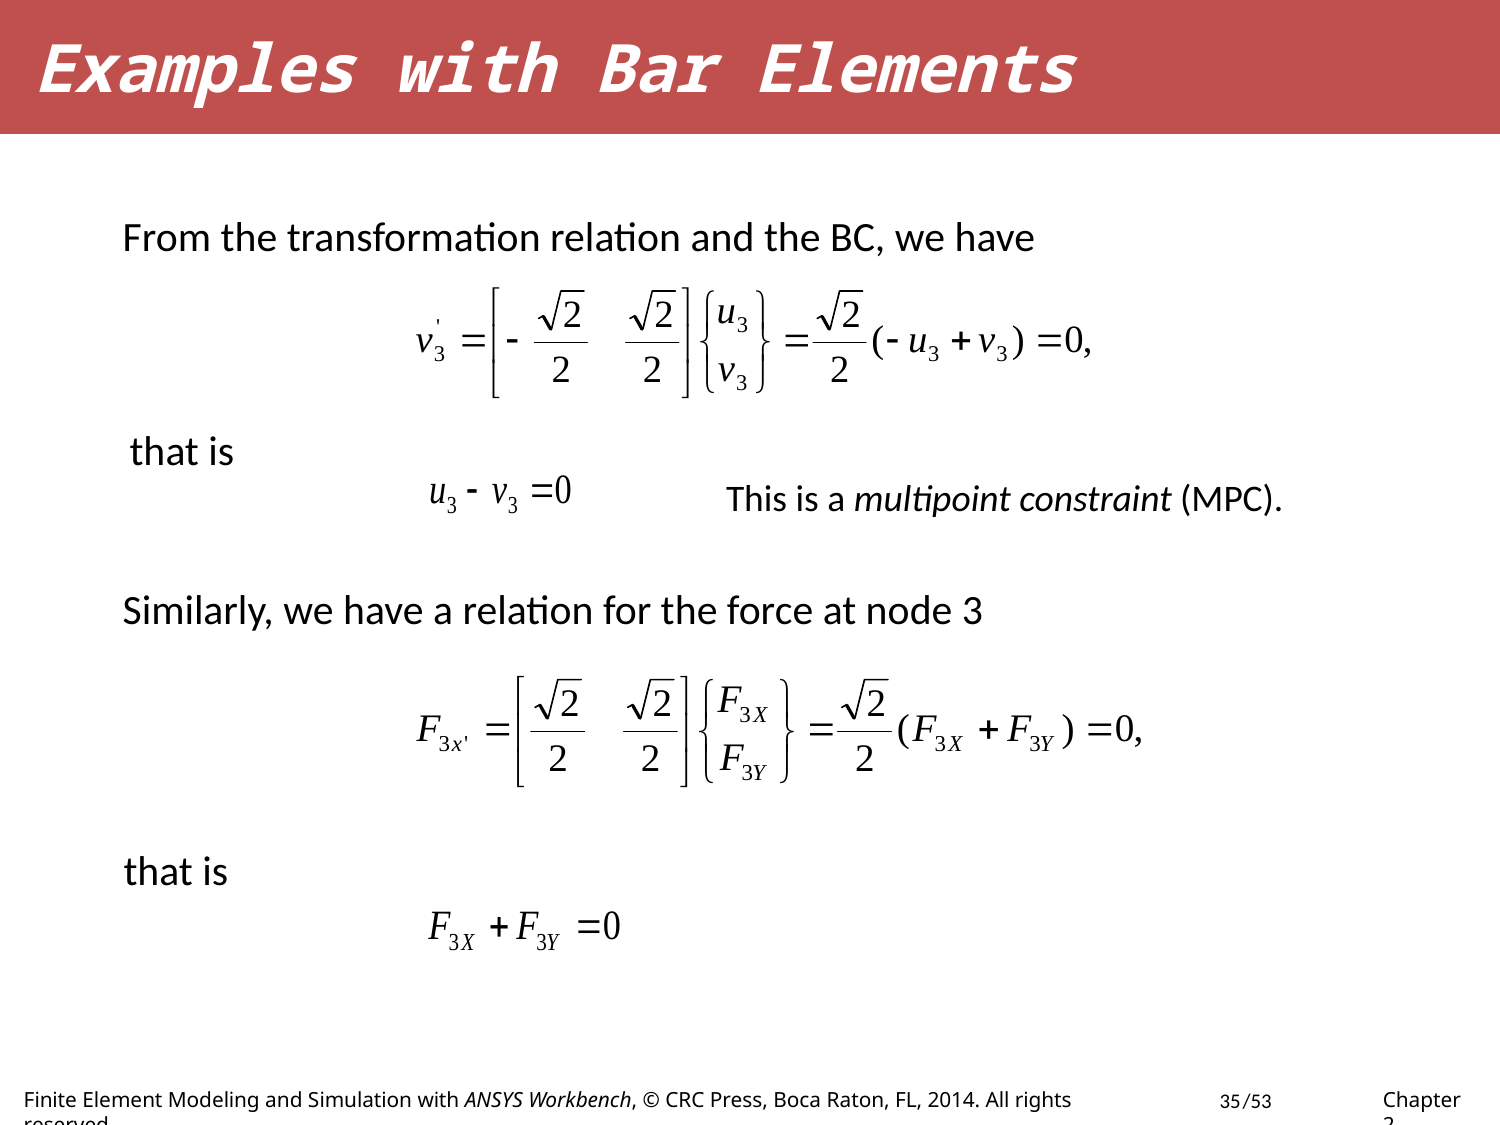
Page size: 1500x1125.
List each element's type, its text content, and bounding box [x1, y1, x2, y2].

text_box This is a multipoint constraint (MPC). [711, 466, 1299, 527]
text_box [409, 278, 1100, 407]
text_box that is [108, 836, 244, 902]
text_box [424, 461, 577, 525]
slide_number 35 [1204, 1080, 1285, 1125]
text_box Similarly, we have a relation for the force at node 3 [107, 576, 1185, 641]
text_box From the transformation relation and the BC, we have [107, 202, 1328, 268]
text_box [421, 898, 628, 962]
text_box that is [114, 416, 250, 482]
text_box Examples with Bar Elements [19, 17, 1496, 113]
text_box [409, 666, 1151, 797]
